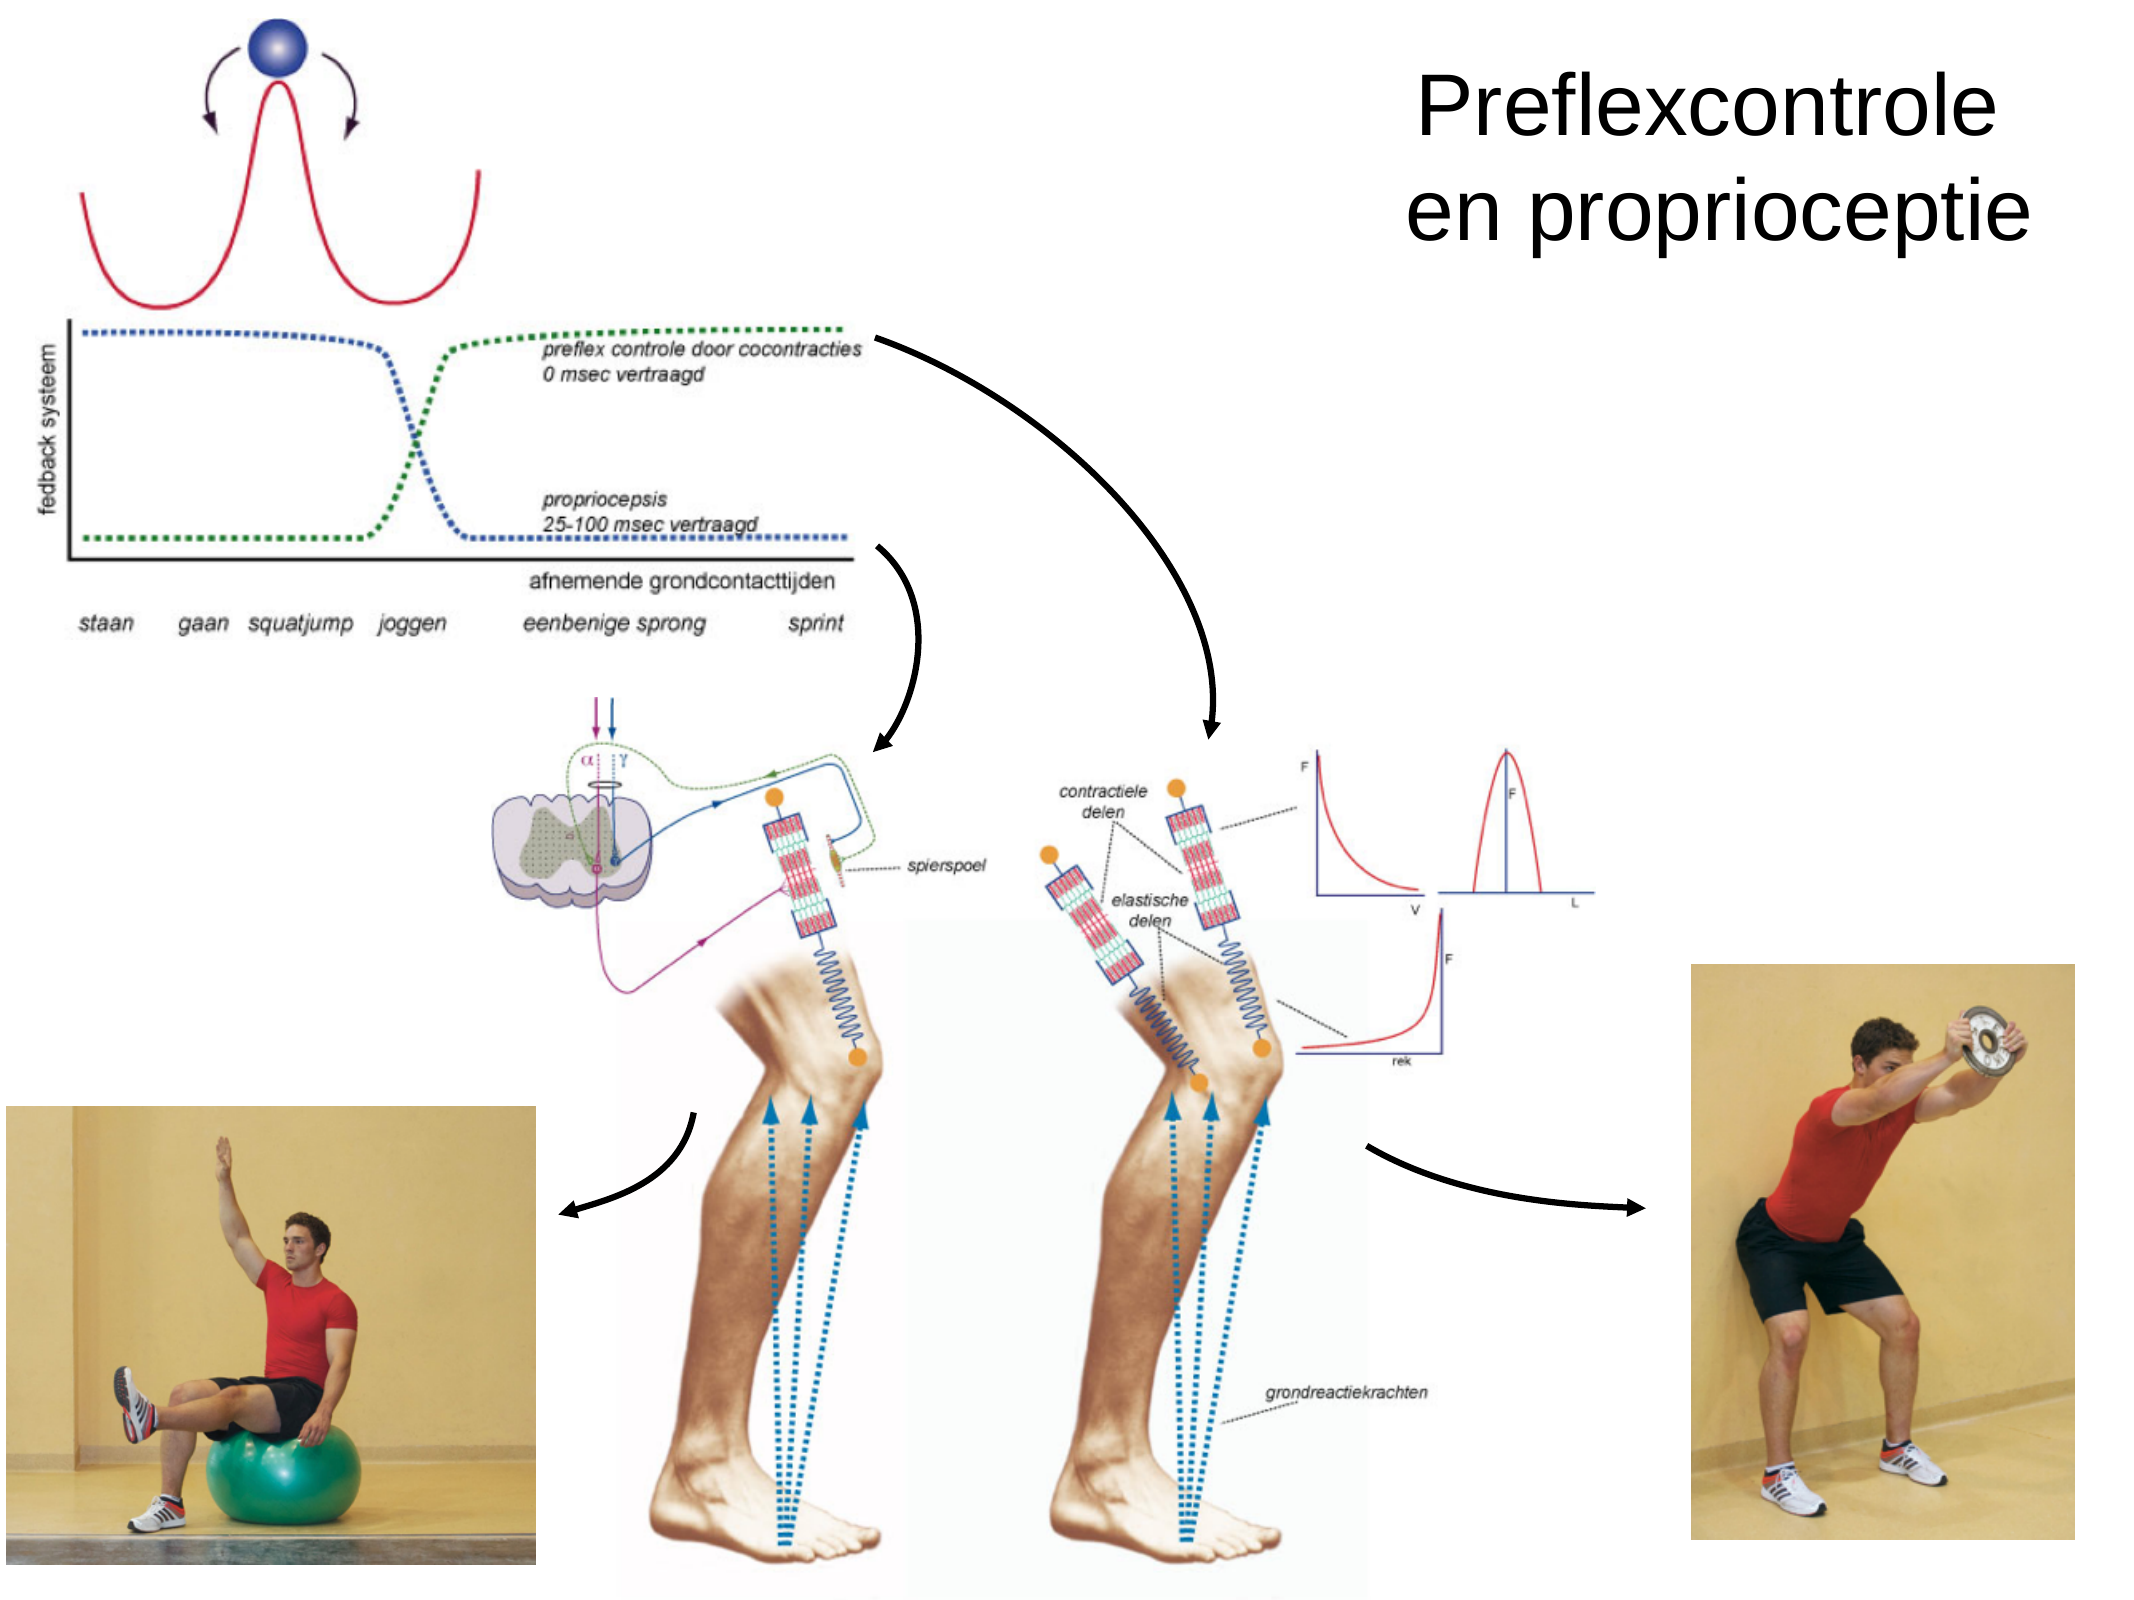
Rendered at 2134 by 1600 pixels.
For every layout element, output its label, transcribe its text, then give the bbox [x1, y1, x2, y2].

picture [35, 18, 869, 640]
text_box [874, 337, 1214, 696]
text_box Preflexcontrole en proprioceptie [1405, 48, 2035, 259]
text_box [1601, 1198, 1646, 1215]
picture [1691, 964, 2076, 1540]
text_box [874, 545, 918, 696]
picture [5, 697, 1597, 1600]
